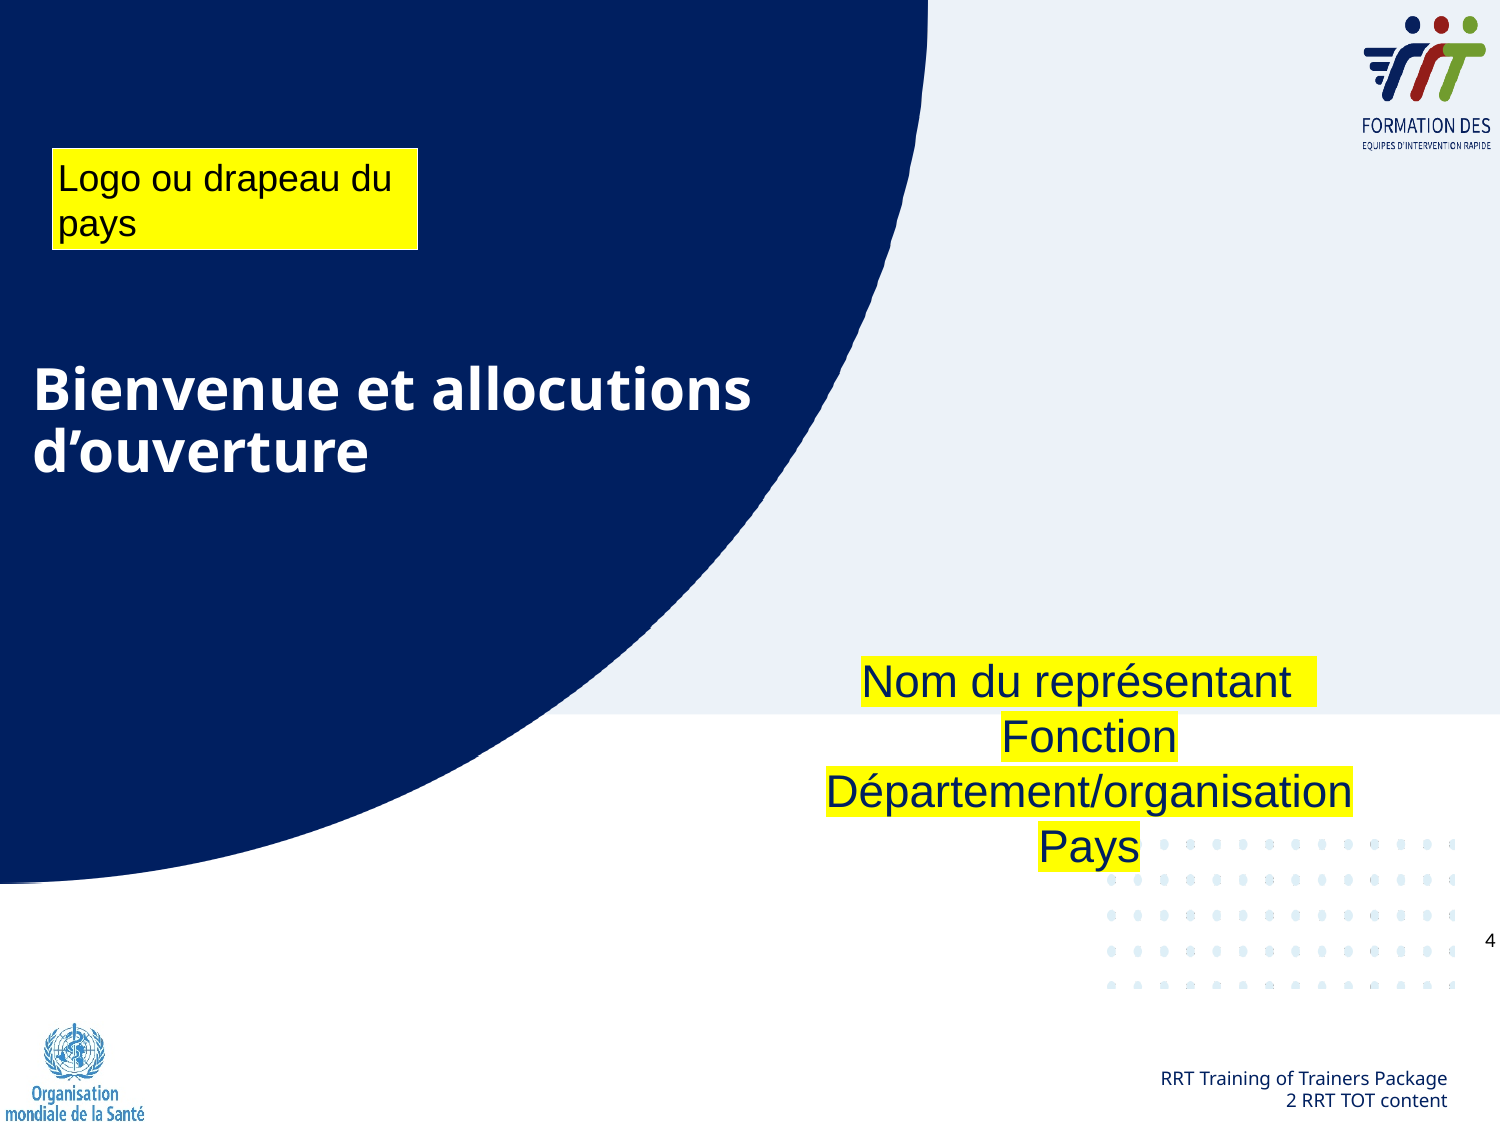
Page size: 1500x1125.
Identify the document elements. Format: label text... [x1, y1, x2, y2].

text_box Nom du représentant Fonction Département/organisation Pays [775, 799, 1403, 879]
picture [1107, 839, 1455, 989]
picture [1362, 15, 1491, 151]
title Bienvenue et allocutions d’ouverture [24, 224, 811, 621]
text_box Nom du représentant Fonction Département/organisation Pays [775, 644, 1403, 727]
picture [0, 0, 928, 884]
text_box Logo ou drapeau du pays [52, 148, 418, 250]
picture [4, 1021, 145, 1122]
slide_number 4 [1476, 919, 1500, 959]
text_box [712, 727, 1406, 799]
